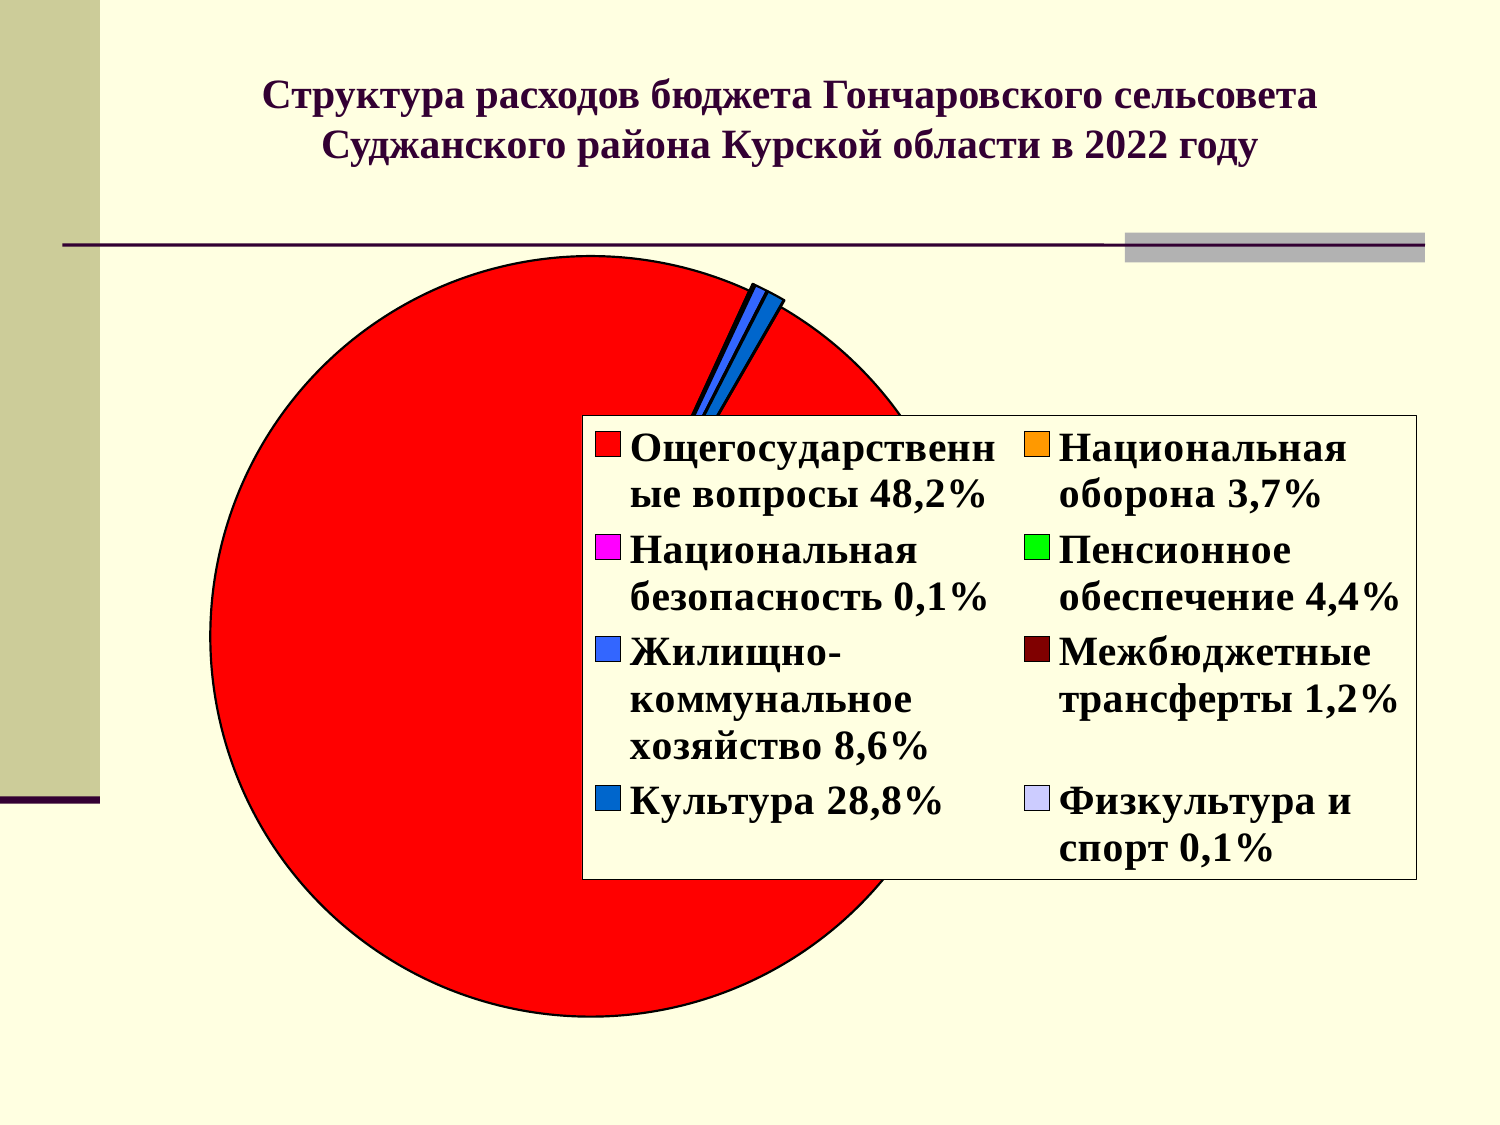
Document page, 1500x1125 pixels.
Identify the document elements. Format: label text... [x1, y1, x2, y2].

title Структура расходов бюджета Гончаровского сельсовета Суджанского района Курской области в 2022 году [152, 34, 1428, 200]
chart [152, 245, 1430, 1049]
